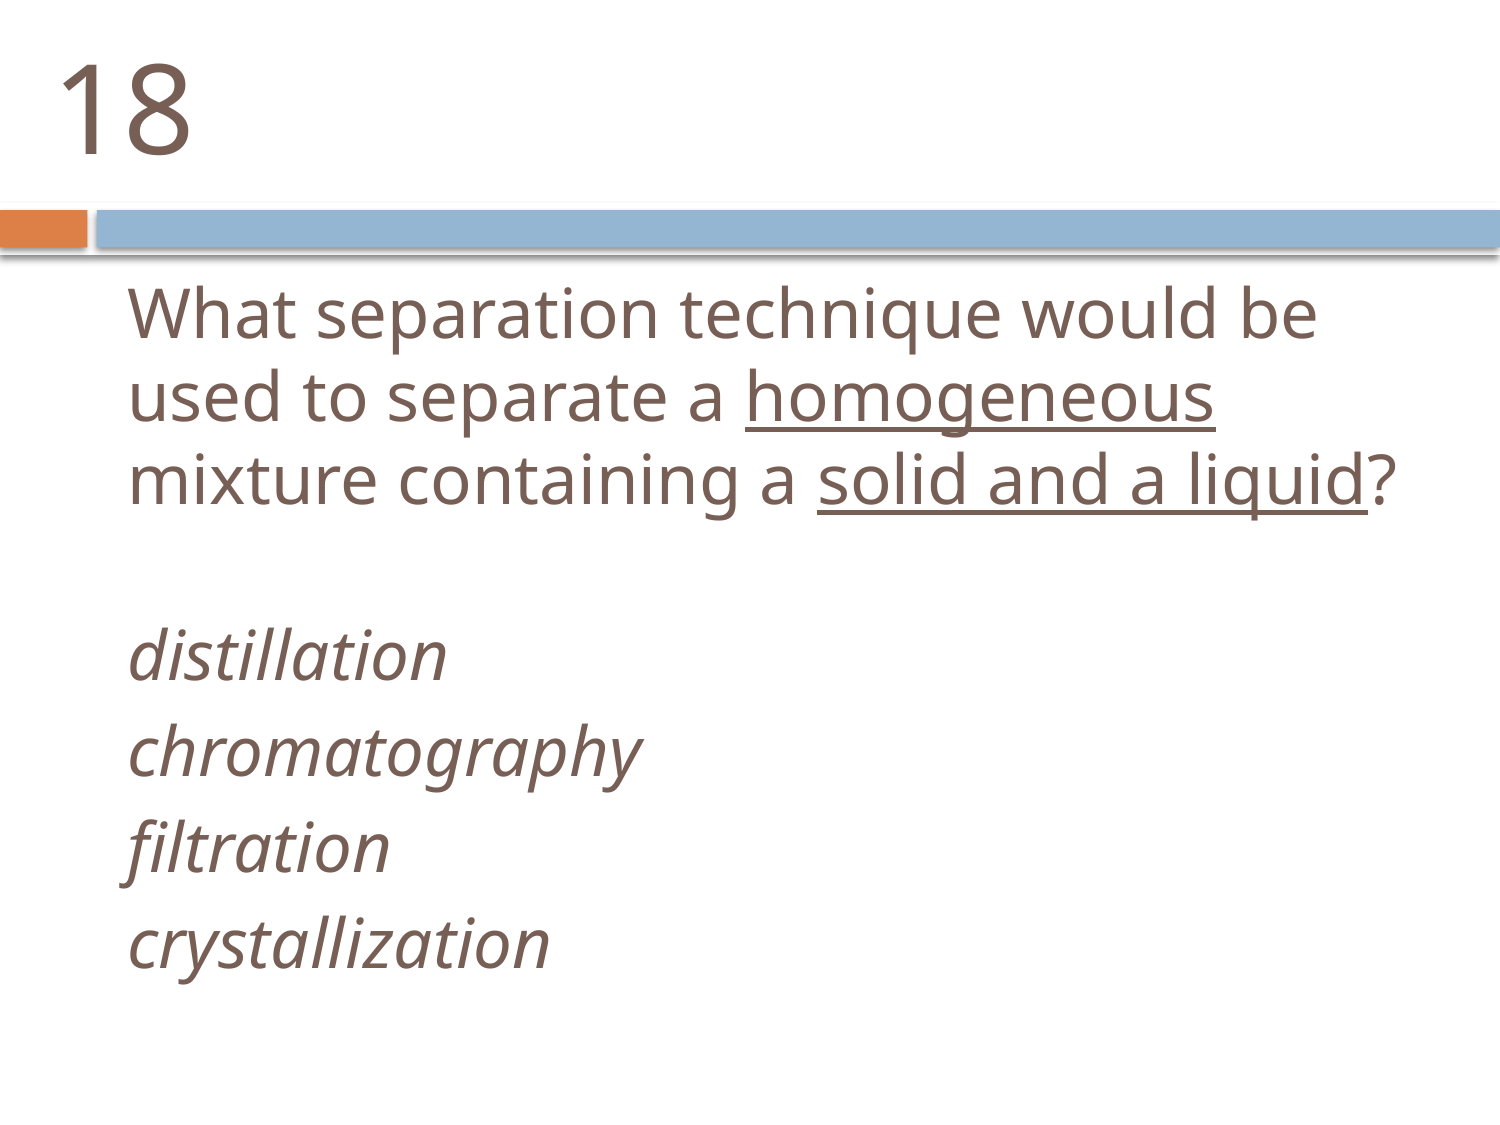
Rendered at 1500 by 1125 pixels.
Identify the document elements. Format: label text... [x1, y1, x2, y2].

text_box 18 [37, 22, 225, 187]
list What separation technique would be used to separate a homogeneous mixture containing a solid and a liquid? distillation chromatography filtration crystallization [112, 262, 1450, 1000]
